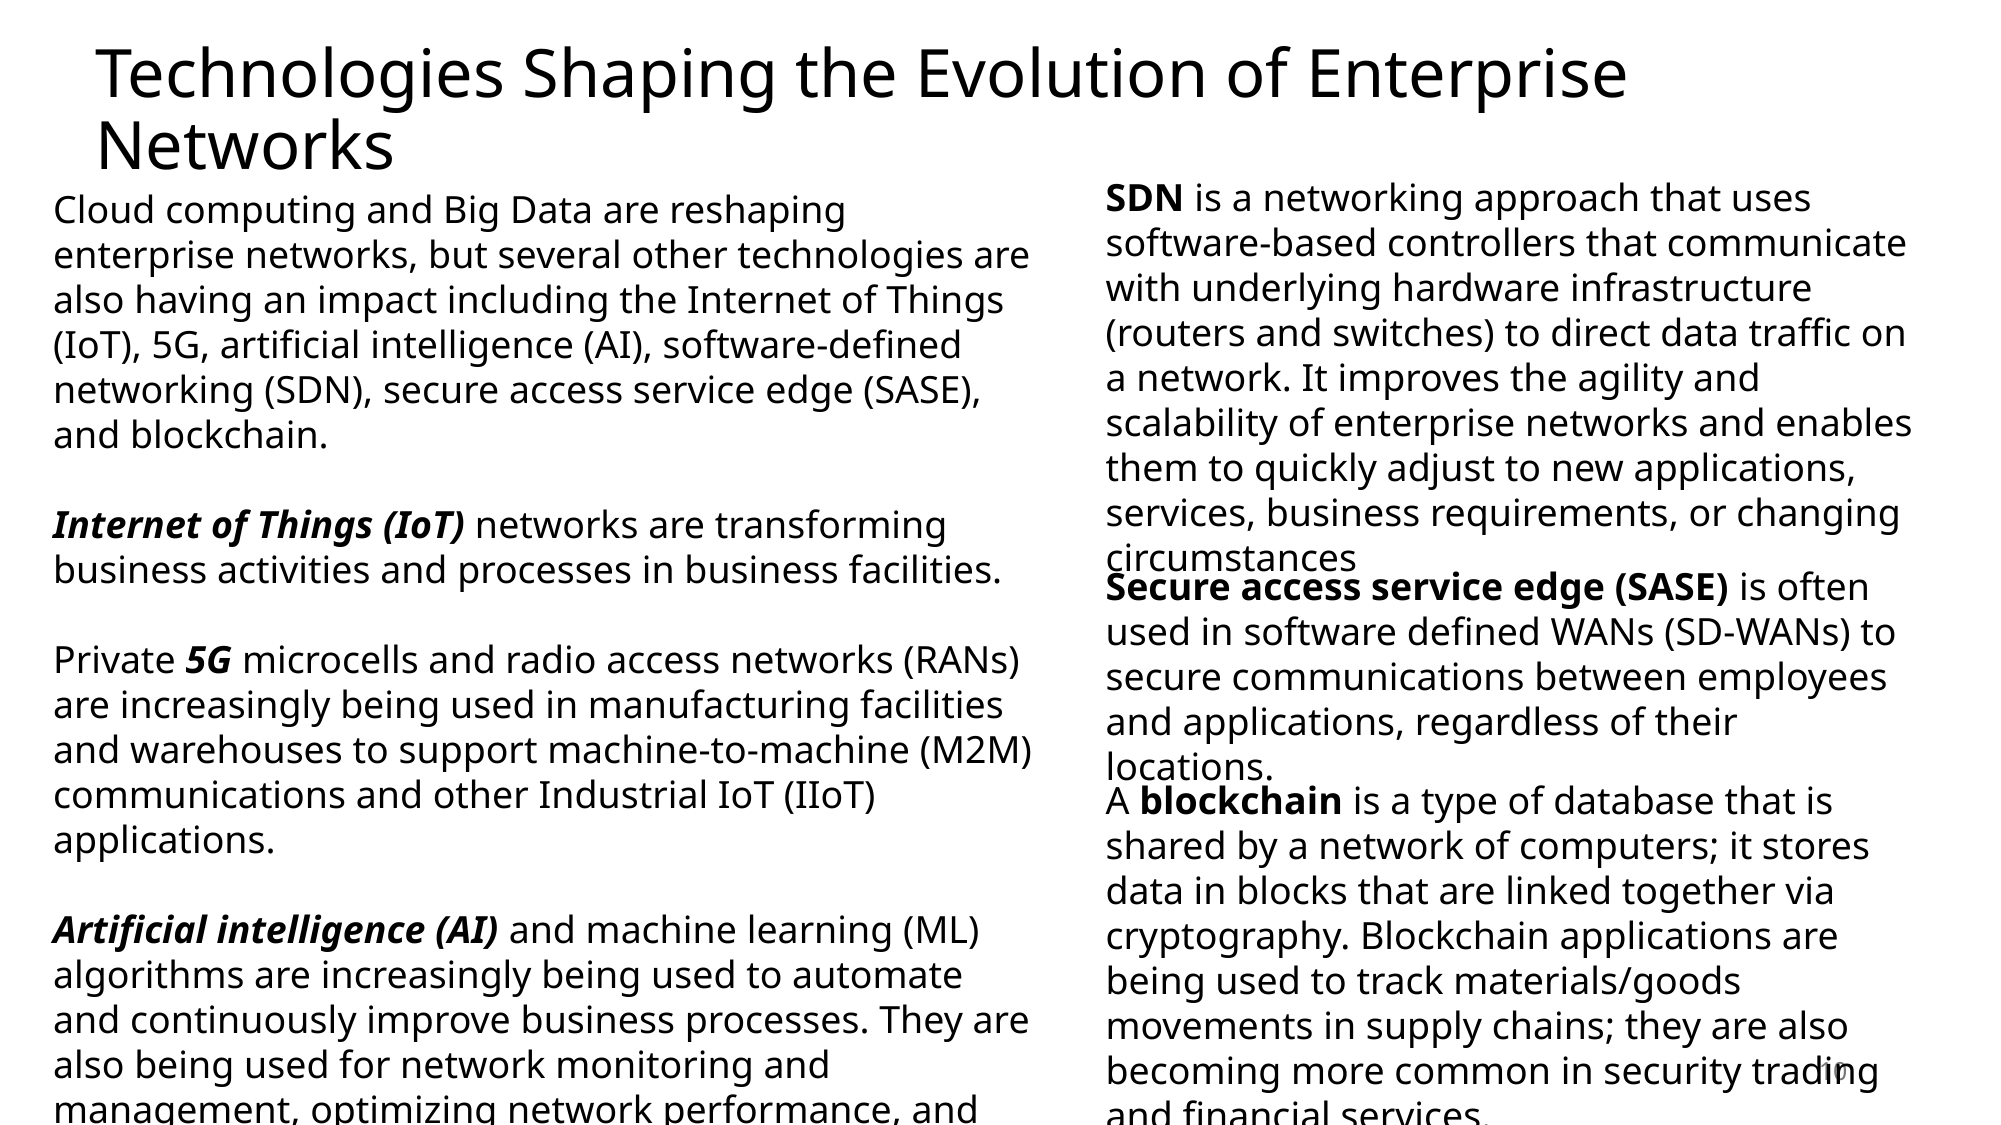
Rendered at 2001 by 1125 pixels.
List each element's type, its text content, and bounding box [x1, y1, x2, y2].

text_box A blockchain is a type of database that is shared by a network of computers; it stores data in blocks that are linked together via cryptography. Blockchain applications are being used to track materials/goods movements in supply chains; they are also becoming more common in security trading and financial services. [1090, 769, 1936, 1125]
text_box Cloud computing and Big Data are reshaping enterprise networks, but several other technologies are also having an impact including the Internet of Things (IoT), 5G, artificial intelligence (AI), software-defined networking (SDN), secure access service edge (SASE), and blockchain. Internet of Things (IoT) networks are transforming business activities and processes in business facilities. Private 5G microcells and radio access networks (RANs) are increasingly being used in manufacturing facilities and warehouses to support machine-to-machine (M2M) communications and other Industrial IoT (IIoT) applications. Artificial intelligence (AI) and machine learning (ML) algorithms are increasingly being used to automate and continuously improve business processes. They are also being used for network monitoring and management, optimizing network performance, and strengthening network security. [38, 179, 1050, 1125]
title Technologies Shaping the Evolution of Enterprise Networks [80, 3, 1806, 221]
text_box Secure access service edge (SASE) is often used in software defined WANs (SD-WANs) to secure communications between employees and applications, regardless of their locations. [1090, 555, 1921, 769]
text_box SDN is a networking approach that uses software-based controllers that communicate with underlying hardware infrastructure (routers and switches) to direct data traffic on a network. It improves the agility and scalability of enterprise networks and enables them to quickly adjust to new applications, services, business requirements, or changing circumstances [1090, 166, 1936, 586]
